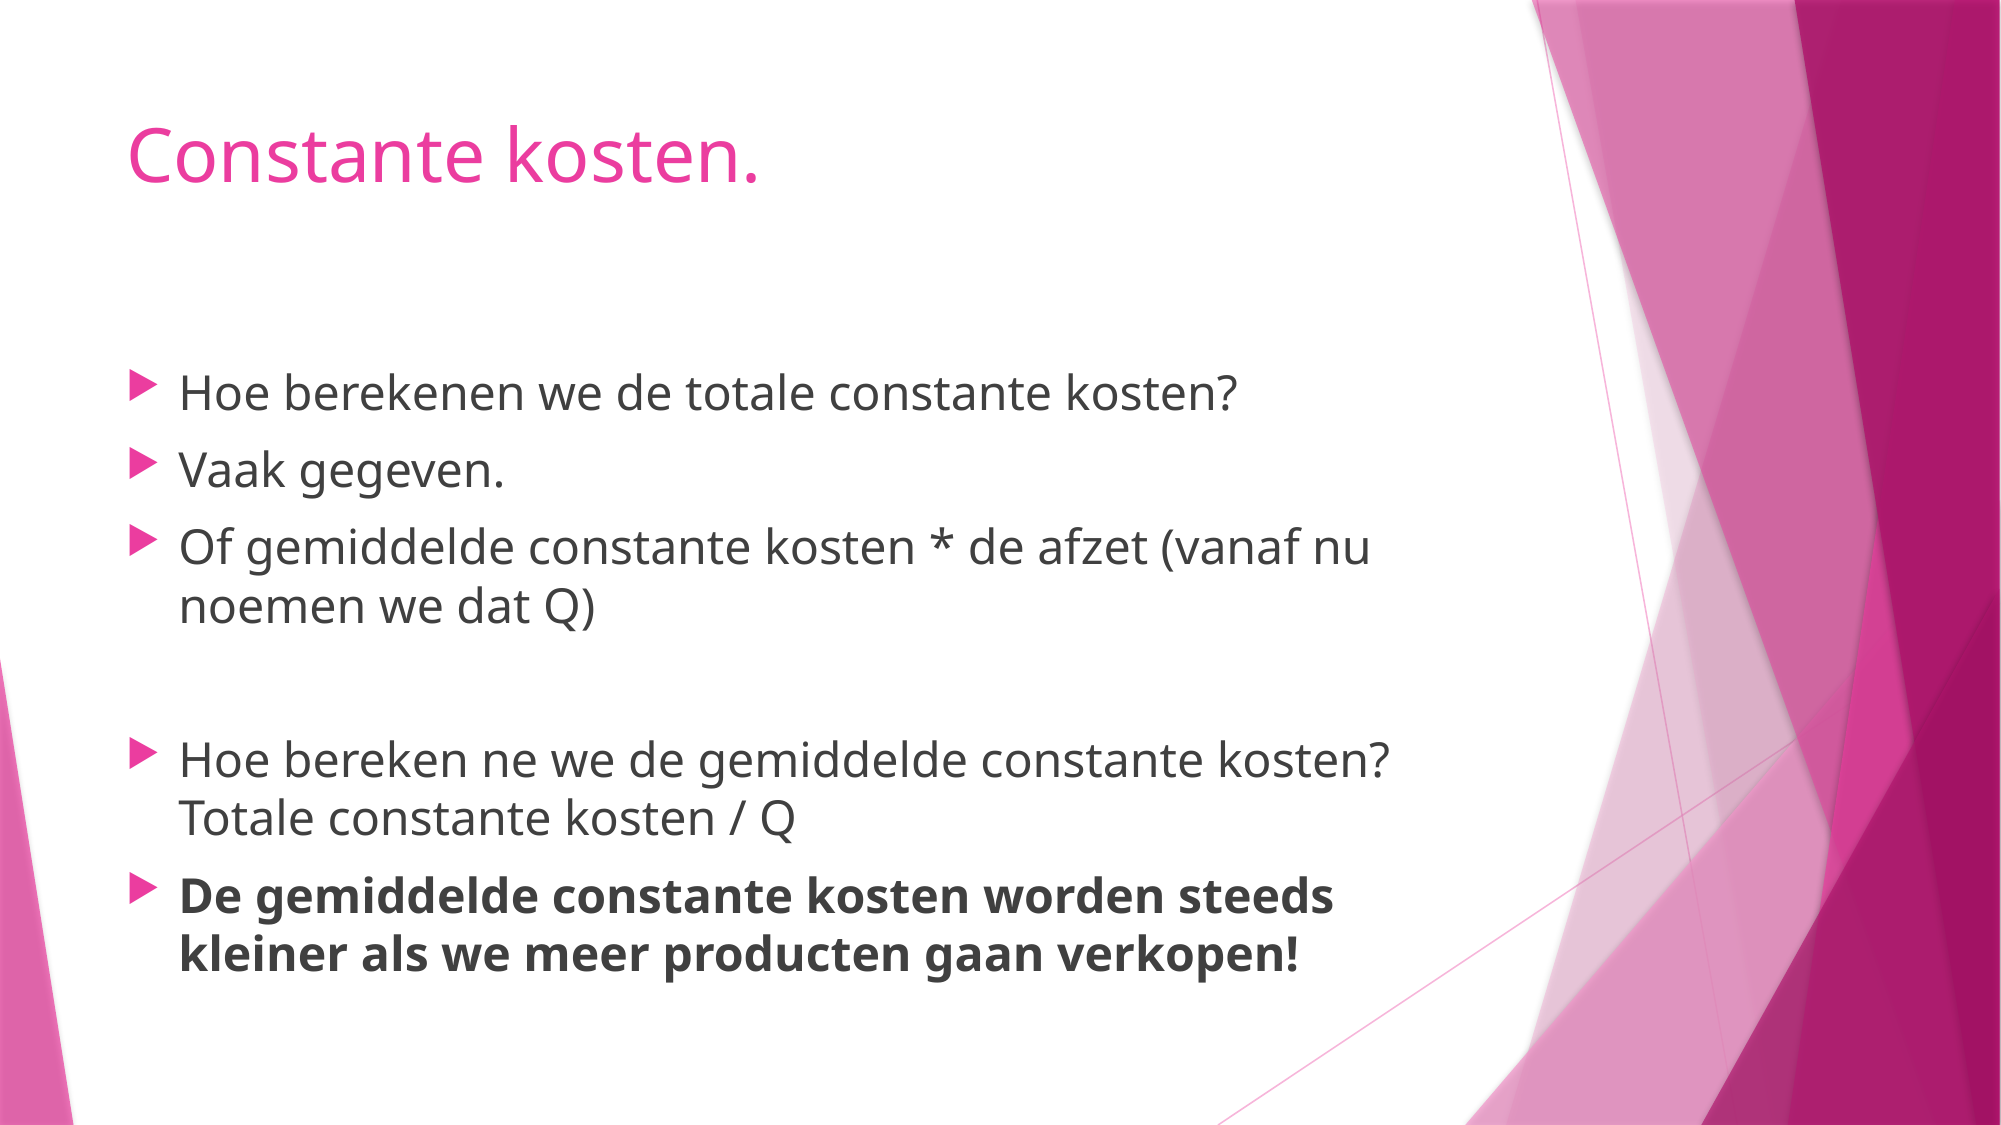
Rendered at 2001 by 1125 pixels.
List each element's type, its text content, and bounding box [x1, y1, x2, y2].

title Constante kosten. [111, 99, 1522, 317]
list Hoe berekenen we de totale constante kosten? Vaak gegeven. Of gemiddelde constante kosten * de afzet (vanaf nu noemen we dat Q) Hoe bereken ne we de gemiddelde constante kosten? Totale constante kosten / Q De gemiddelde constante kosten worden steeds kleiner als we meer producten gaan verkopen! [111, 354, 1522, 992]
